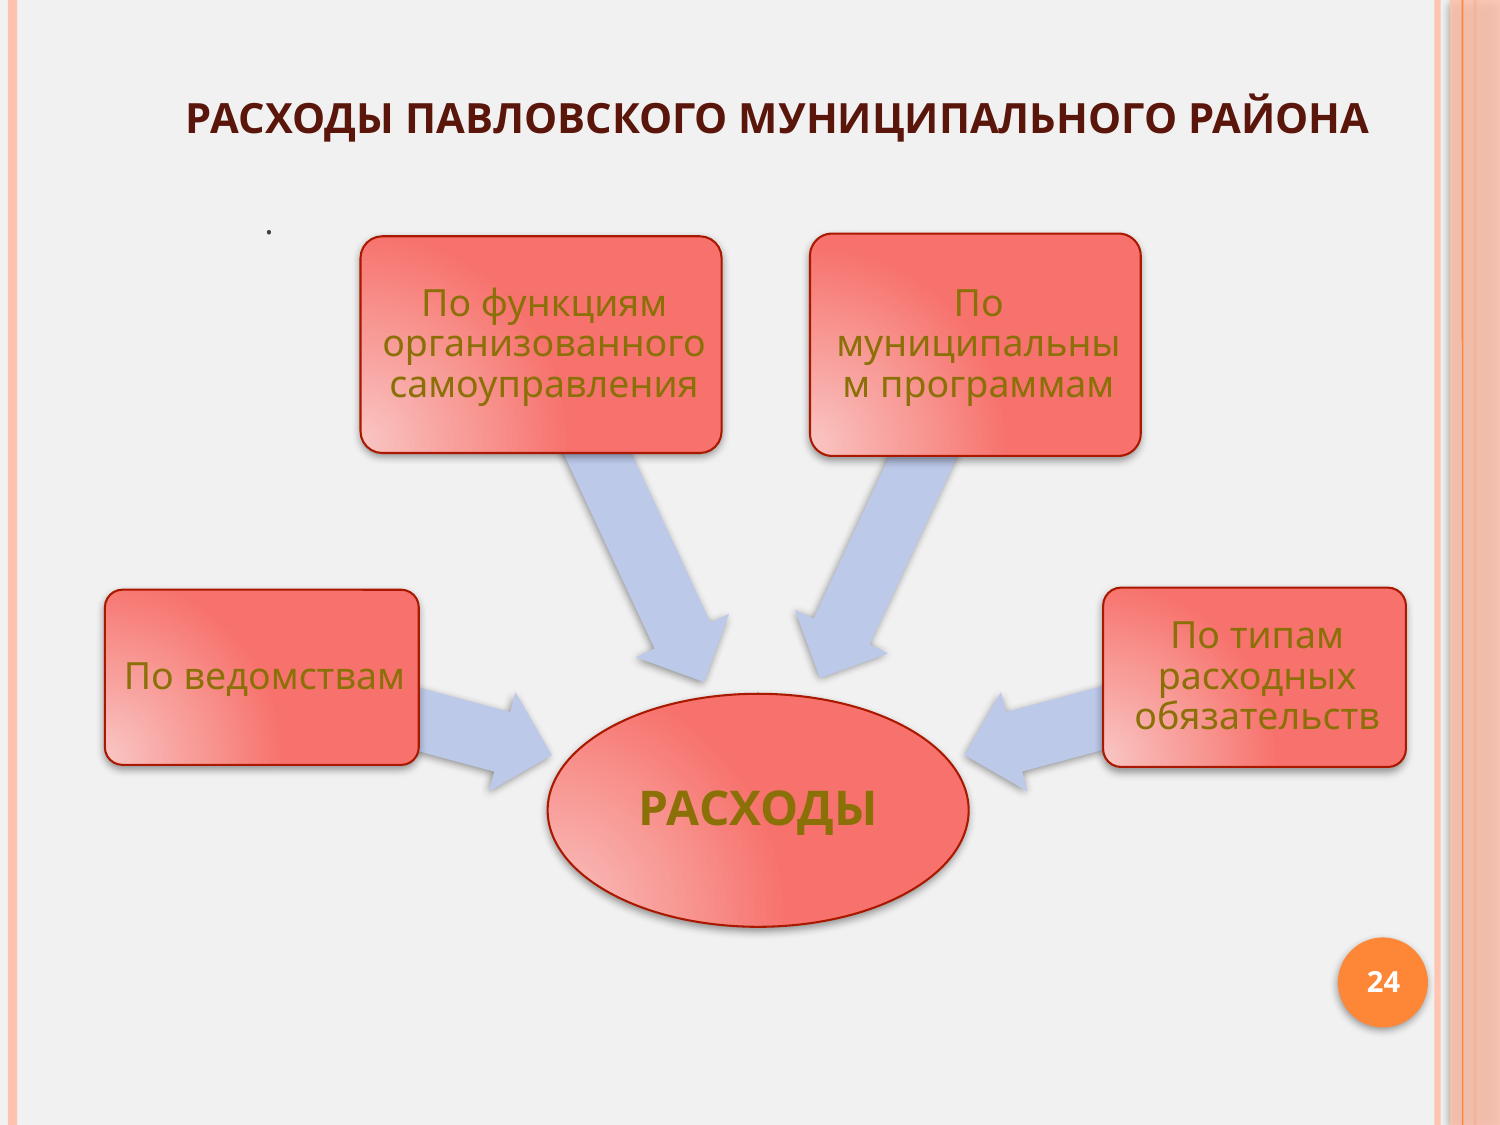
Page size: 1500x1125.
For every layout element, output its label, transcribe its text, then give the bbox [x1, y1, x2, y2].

slide_number 24 [1333, 940, 1434, 1027]
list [87, 160, 1424, 1000]
title Расходы Павловского муниципального района [87, 78, 1468, 149]
